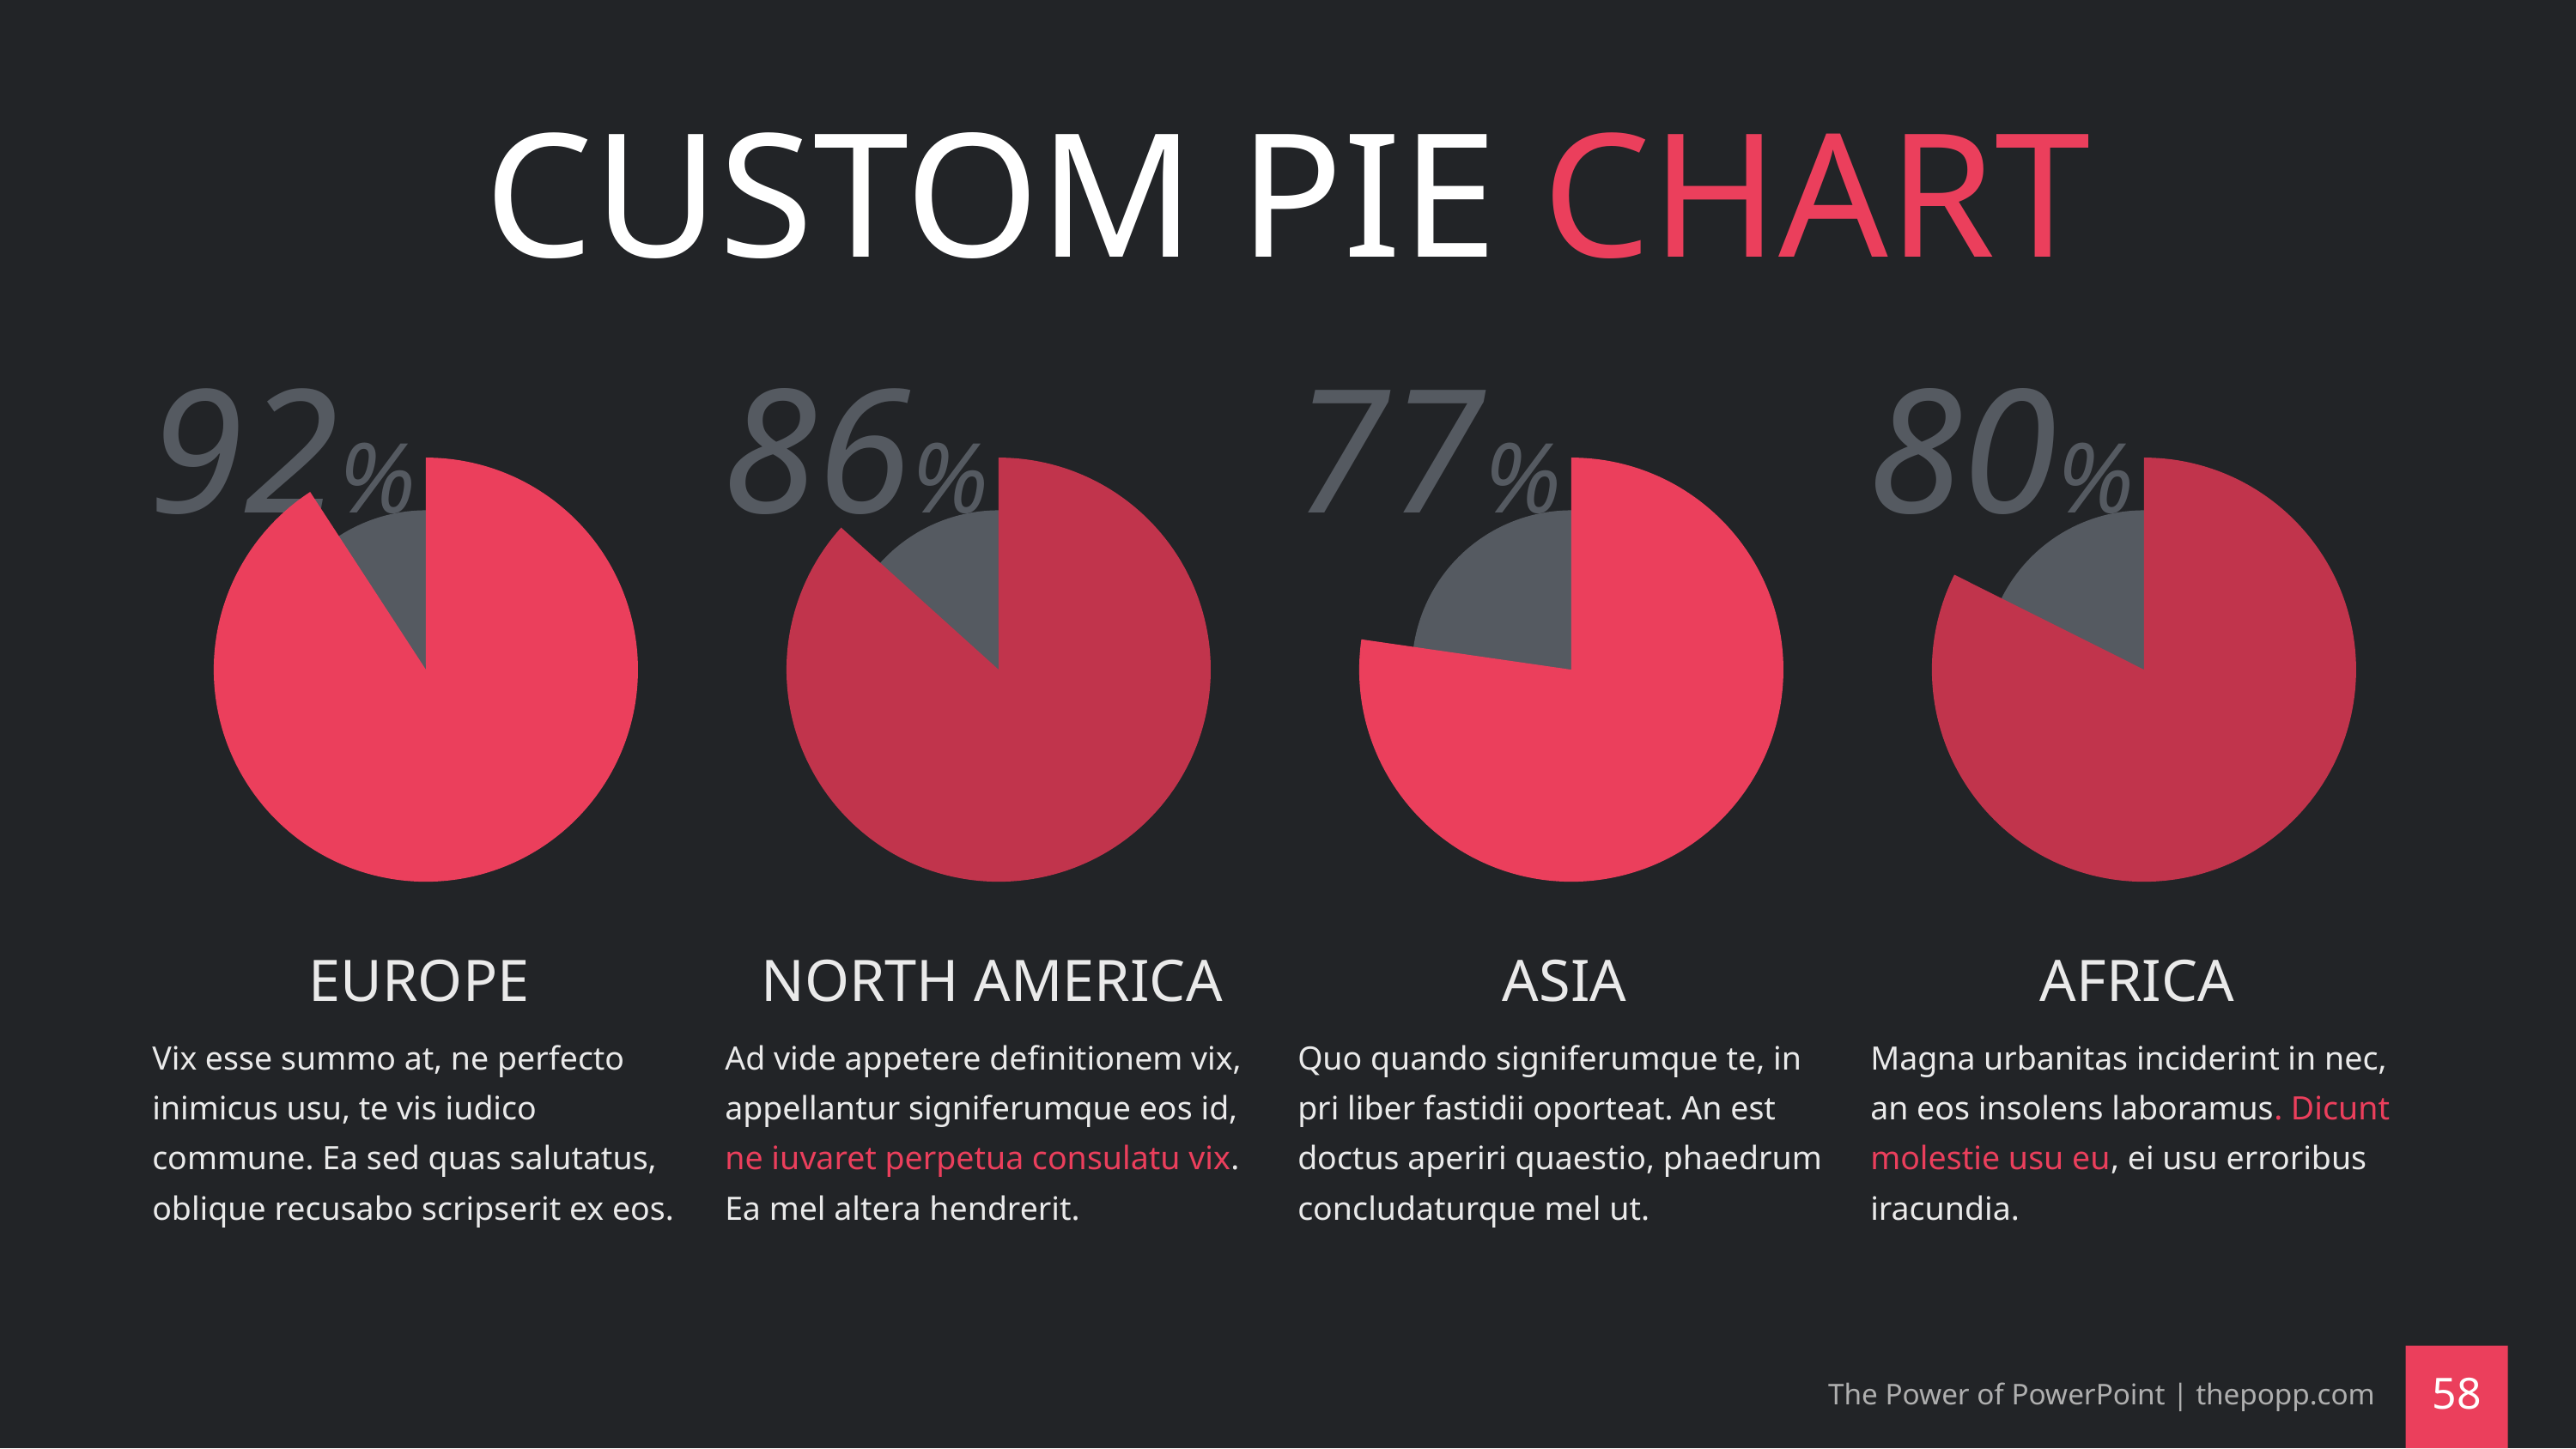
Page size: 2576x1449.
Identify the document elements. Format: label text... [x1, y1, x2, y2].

text_box 80% [1855, 335, 2148, 554]
text_box EUROPE [139, 937, 699, 1014]
text_box NORTH AMERICA [712, 937, 1272, 1014]
text_box [212, 457, 640, 883]
text_box [880, 509, 997, 665]
text_box ASIA [1285, 937, 1844, 1014]
text_box [339, 509, 424, 664]
text_box 86% [709, 335, 1002, 554]
slide_number 58 [2404, 1356, 2509, 1434]
title CUSTOM PIE CHART [109, 75, 2467, 302]
text_box Vix esse summo at, ne perfecto inimicus usu, te vis iudico commune. Ea sed quas salutatus, oblique recusabo scripserit ex eos. [139, 1019, 699, 1304]
text_box 92% [137, 335, 429, 554]
text_box [1358, 457, 1785, 883]
text_box [1930, 457, 2357, 883]
text_box AFRICA [1857, 937, 2417, 1014]
text_box [2001, 509, 2142, 667]
text_box [785, 457, 1212, 883]
text_box Ad vide appetere definitionem vix, appellantur signiferumque eos id, ne iuvaret perpetua consulatu vix. Ea mel altera hendrerit. [712, 1019, 1272, 1304]
text_box [1413, 509, 1570, 668]
text_box Magna urbanitas inciderint in nec, an eos insolens laboramus. Dicunt molestie usu eu, ei usu erroribus iracundia. [1857, 1019, 2417, 1304]
text_box 77% [1282, 335, 1575, 554]
footer The Power of PowerPoint | thepopp.com [1519, 1356, 2389, 1434]
text_box Quo quando signiferumque te, in pri liber fastidii oporteat. An est doctus aperiri quaestio, phaedrum concludaturque mel ut. [1285, 1019, 1844, 1304]
